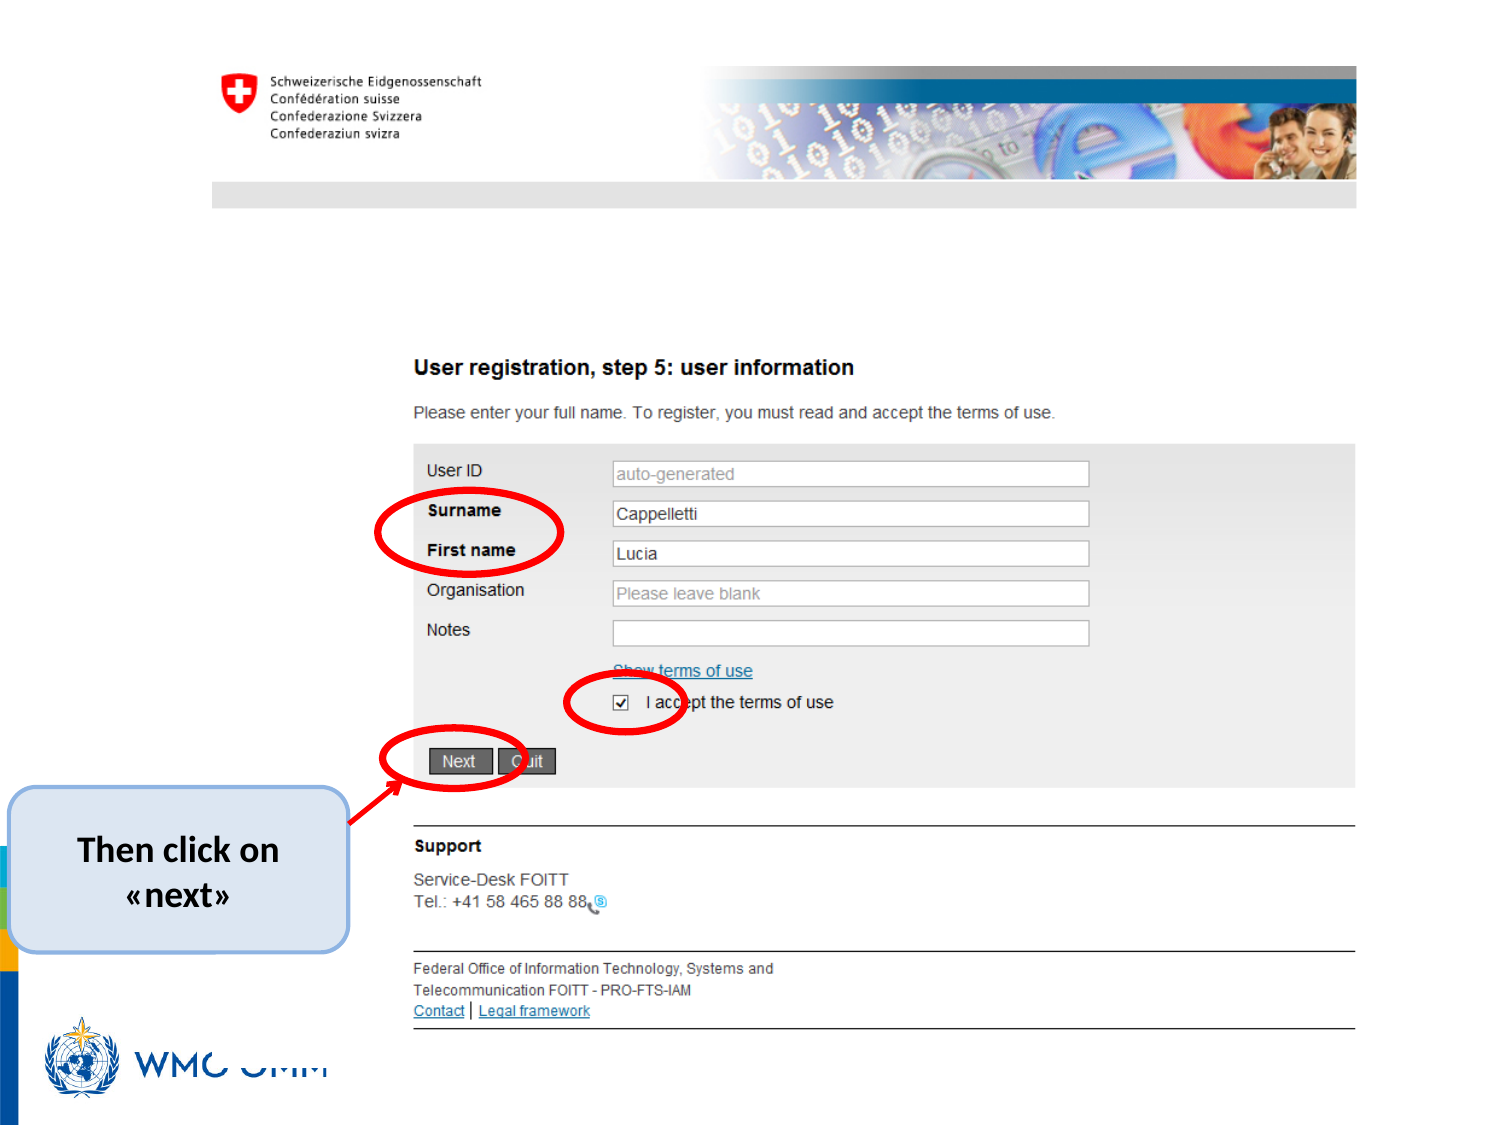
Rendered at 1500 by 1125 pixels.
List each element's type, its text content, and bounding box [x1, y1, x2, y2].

picture [0, 66, 1400, 1125]
text_box Then click on «next» [6, 784, 206, 955]
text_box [348, 779, 404, 825]
